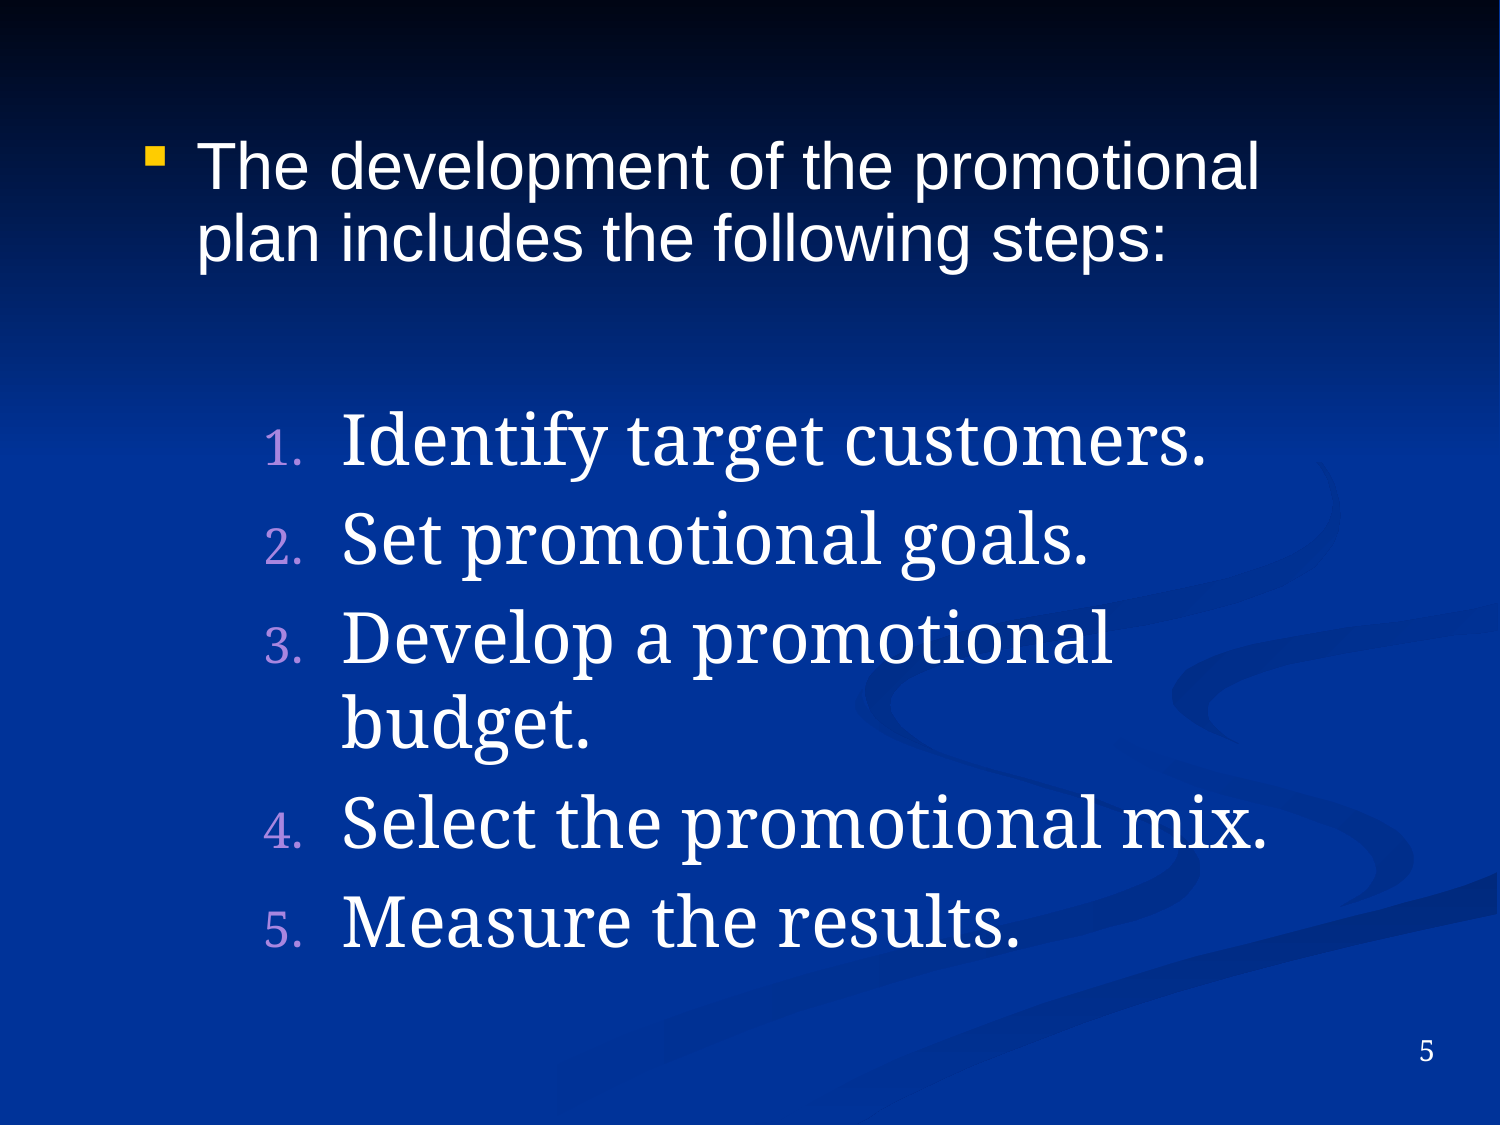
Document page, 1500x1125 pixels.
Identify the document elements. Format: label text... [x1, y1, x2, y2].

text_box 5 [1137, 1024, 1450, 1103]
list Identify target customers. Set promotional goals. Develop a promotional budget. Select the promotional mix. Measure the results. [99, 387, 1376, 988]
text_box The development of the promotional plan includes the following steps: [124, 125, 1400, 300]
